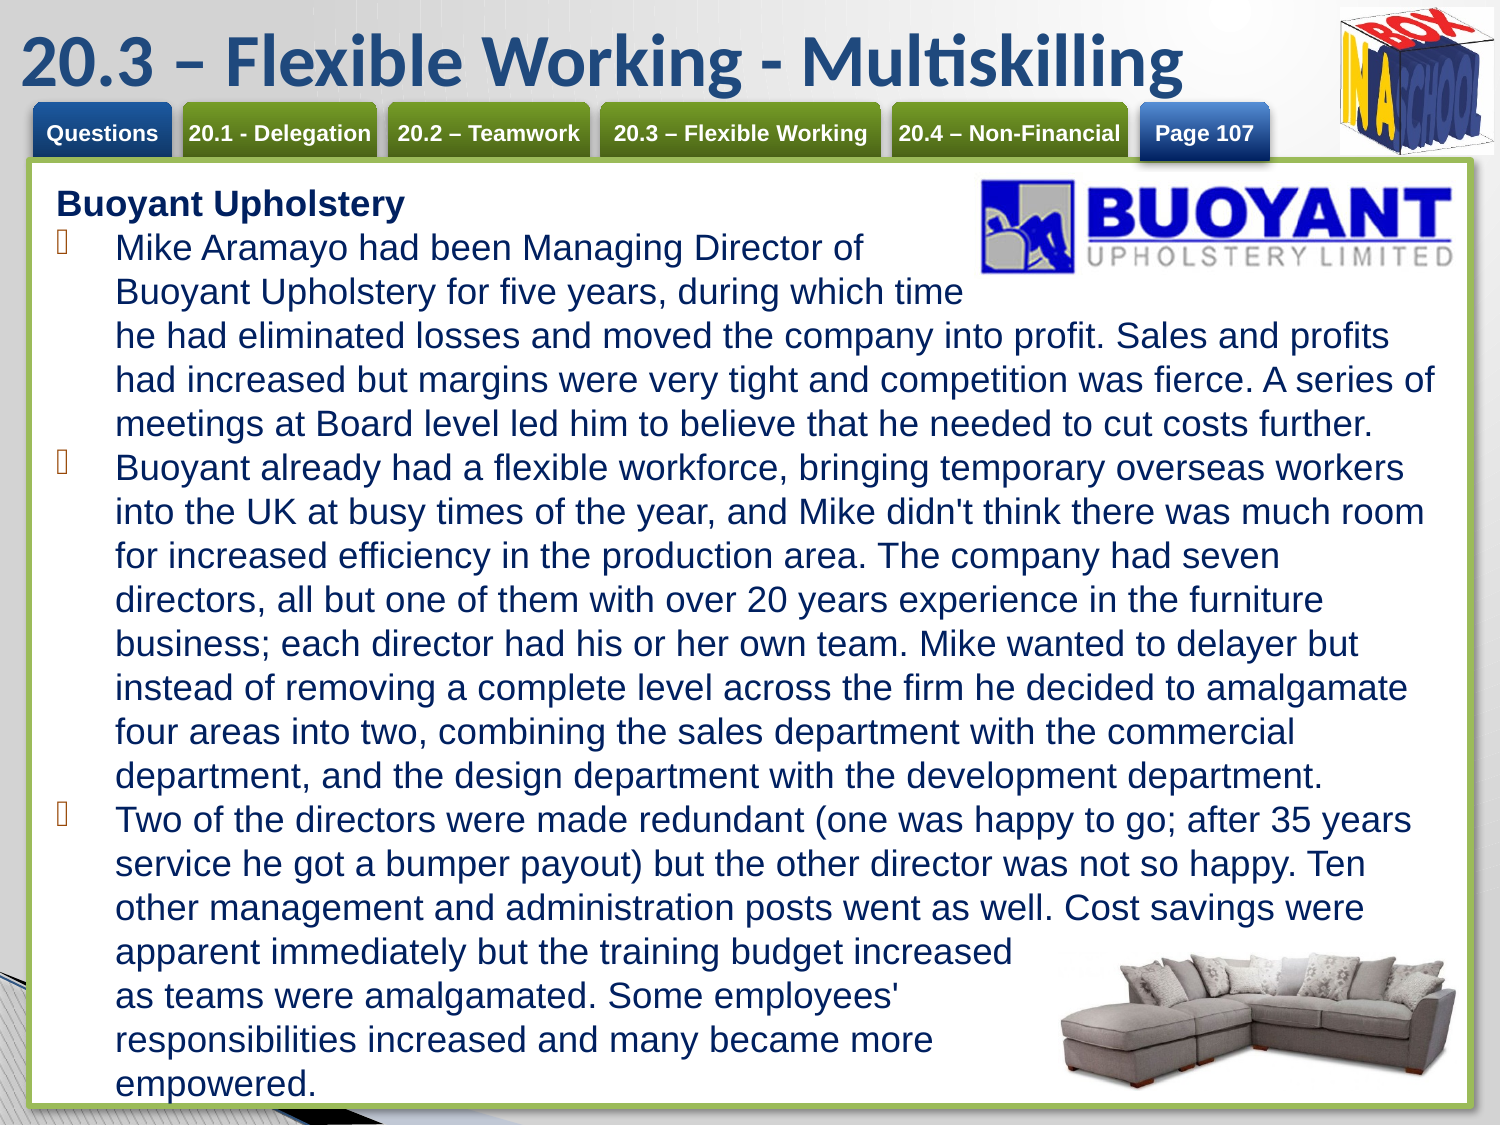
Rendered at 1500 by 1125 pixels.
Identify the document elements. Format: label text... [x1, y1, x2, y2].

picture [974, 172, 1459, 279]
title 20.3 – Flexible Working - Multiskilling [5, 11, 1270, 102]
text_box Page 107 [1139, 101, 1270, 161]
picture [1340, 7, 1495, 155]
picture [281, 1114, 303, 1125]
picture [1057, 952, 1459, 1091]
text_box Buoyant Upholstery Mike Aramayo had been Managing Director of Buoyant Upholstery for five years, during which time he had eliminated losses and moved the company into profit. Sales and profits had increased but margins were very tight and competition was fierce. A series of meetings at Board level led him to believe that he needed to cut costs further. Buoyant already had a flexible workforce, bringing temporary overseas workers into the UK at busy times of the year, and Mike didn't think there was much room for increased efficiency in the production area. The company had seven directors, all but one of them with over 20 years experience in the furniture business; each director had his or her own team. Mike wanted to delayer but instead of removing a complete level across the firm he decided to amalgamate four areas into two, combining the sales department with the commercial department, and the design department with the development department. Two of the directors were made redundant (one was happy to go; after 35 years service he got a bumper payout) but the other director was not so happy. Ten other management and administration posts went as well. Cost savings were apparent immediately but the training budget increased as teams were amalgamated. Some employees' responsibilities increased and many became more empowered. [41, 172, 1459, 1112]
